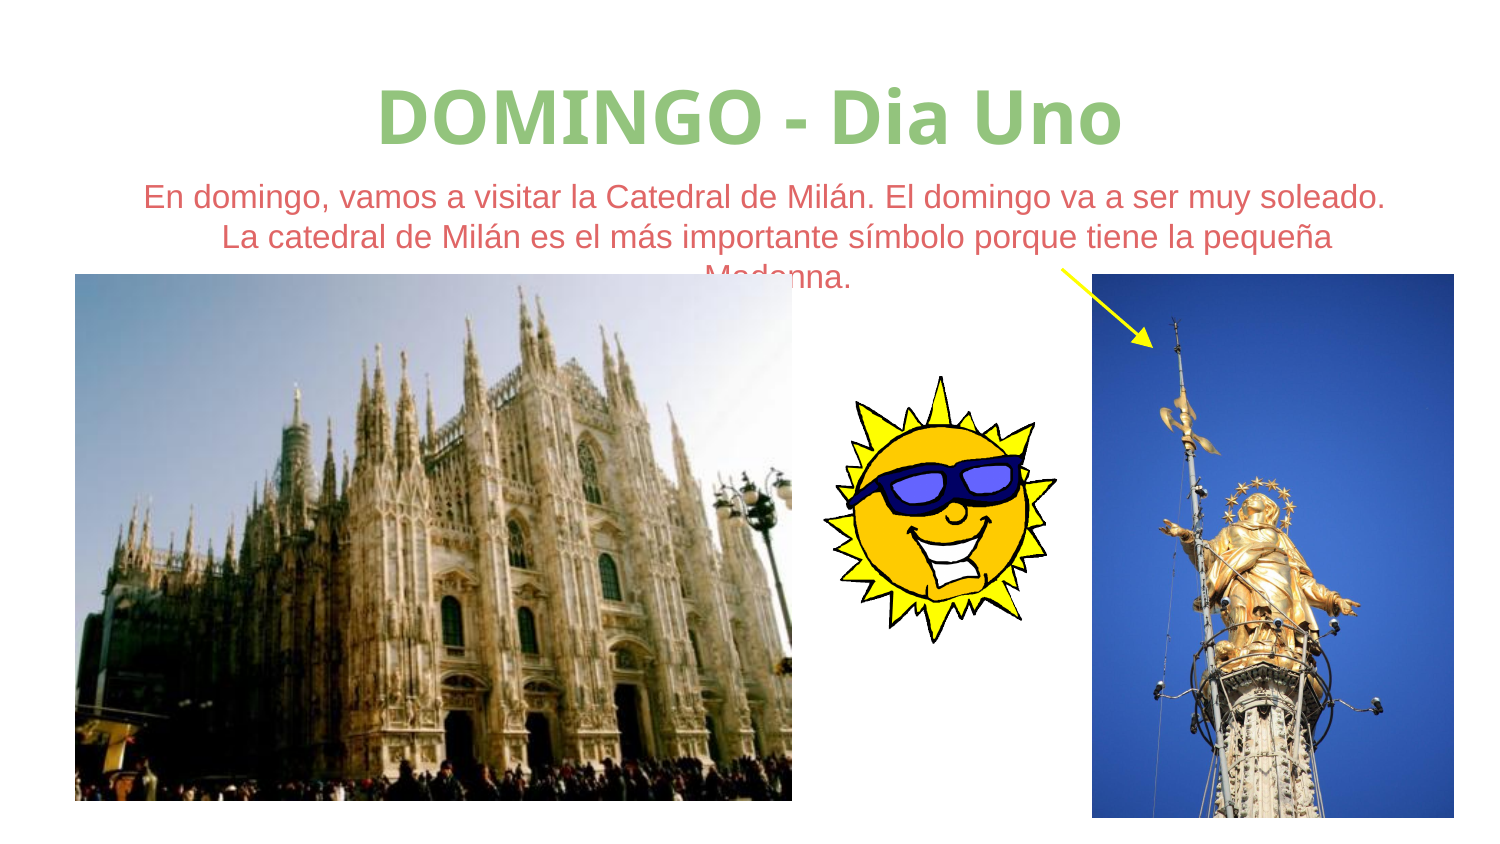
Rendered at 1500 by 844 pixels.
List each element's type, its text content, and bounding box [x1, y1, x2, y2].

picture [1091, 274, 1454, 818]
list En domingo, vamos a visitar la Catedral de Milán. El domingo va a ser muy soleado. La catedral de Milán es el más importante símbolo porque tiene la pequeña Madonna. [75, 159, 1425, 772]
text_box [1061, 268, 1154, 349]
title DOMINGO - Dia Uno [75, 33, 1425, 159]
picture [74, 274, 792, 801]
picture [823, 374, 1061, 644]
